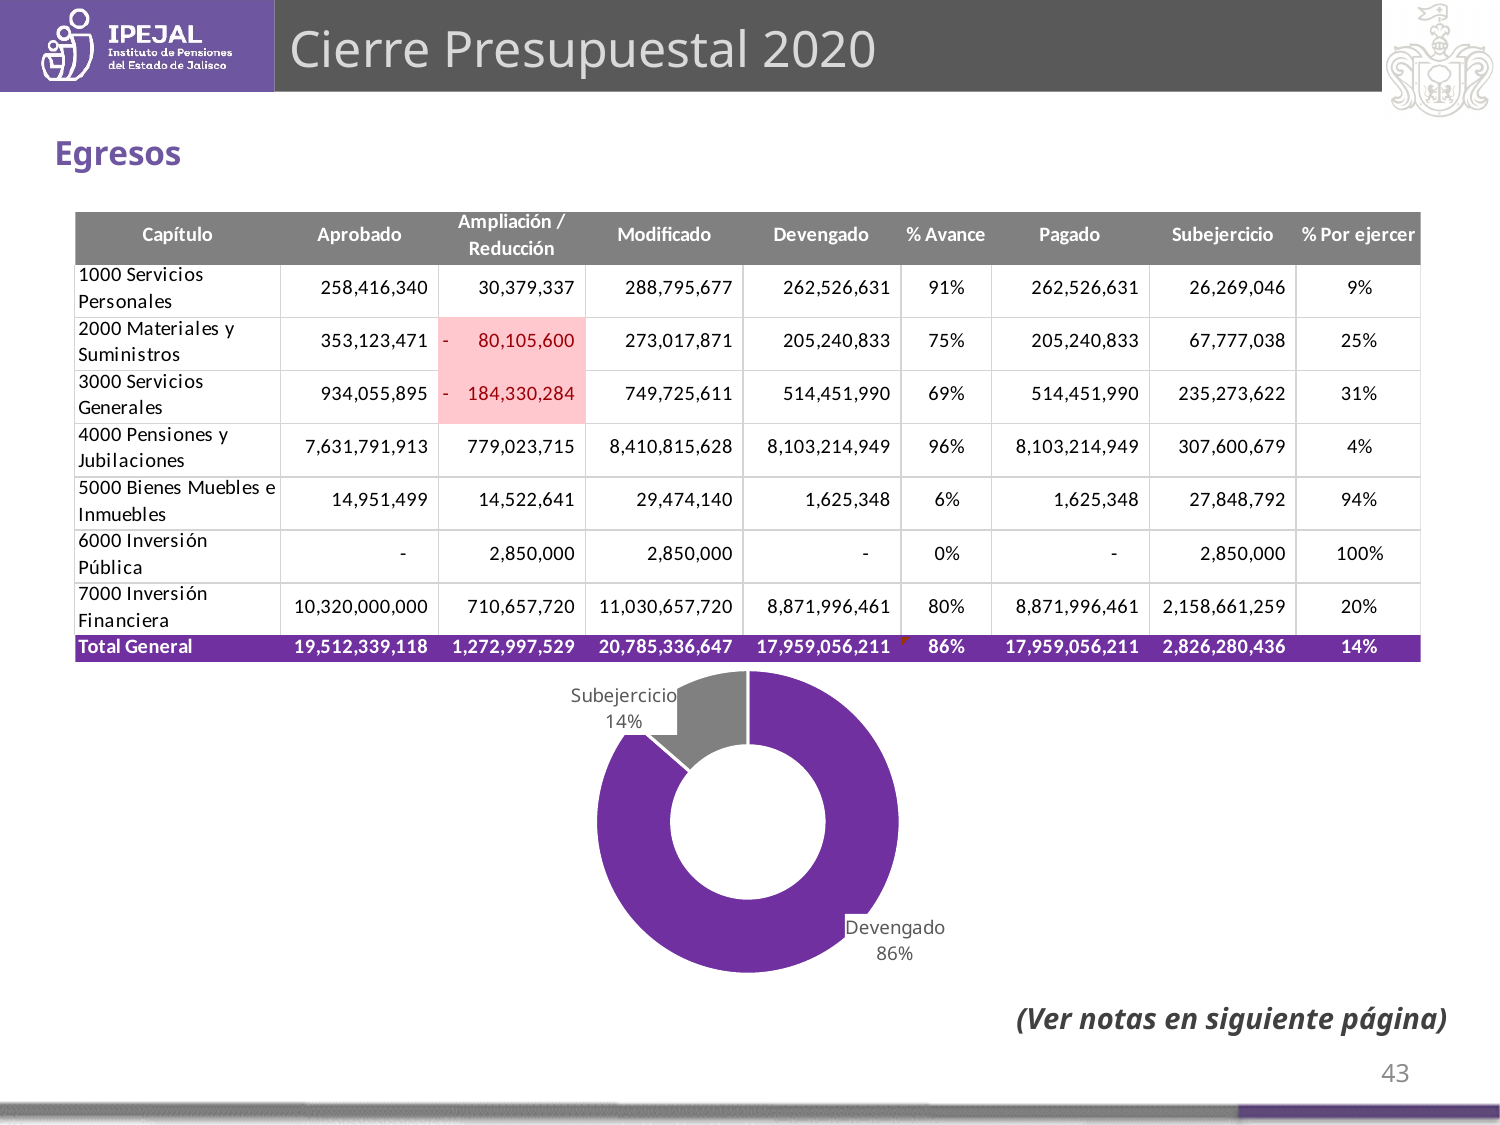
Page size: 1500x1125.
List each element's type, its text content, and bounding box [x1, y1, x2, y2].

text_box Cierre Presupuestal 2020 [274, 16, 1386, 102]
picture [0, 1096, 1500, 1125]
list Egresos [39, 129, 1457, 198]
picture [0, 0, 275, 92]
list (Ver notas en siguiente página) [957, 996, 1463, 1038]
slide_number 43 [1074, 1042, 1425, 1103]
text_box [73, 210, 1423, 664]
chart [448, 664, 1048, 997]
